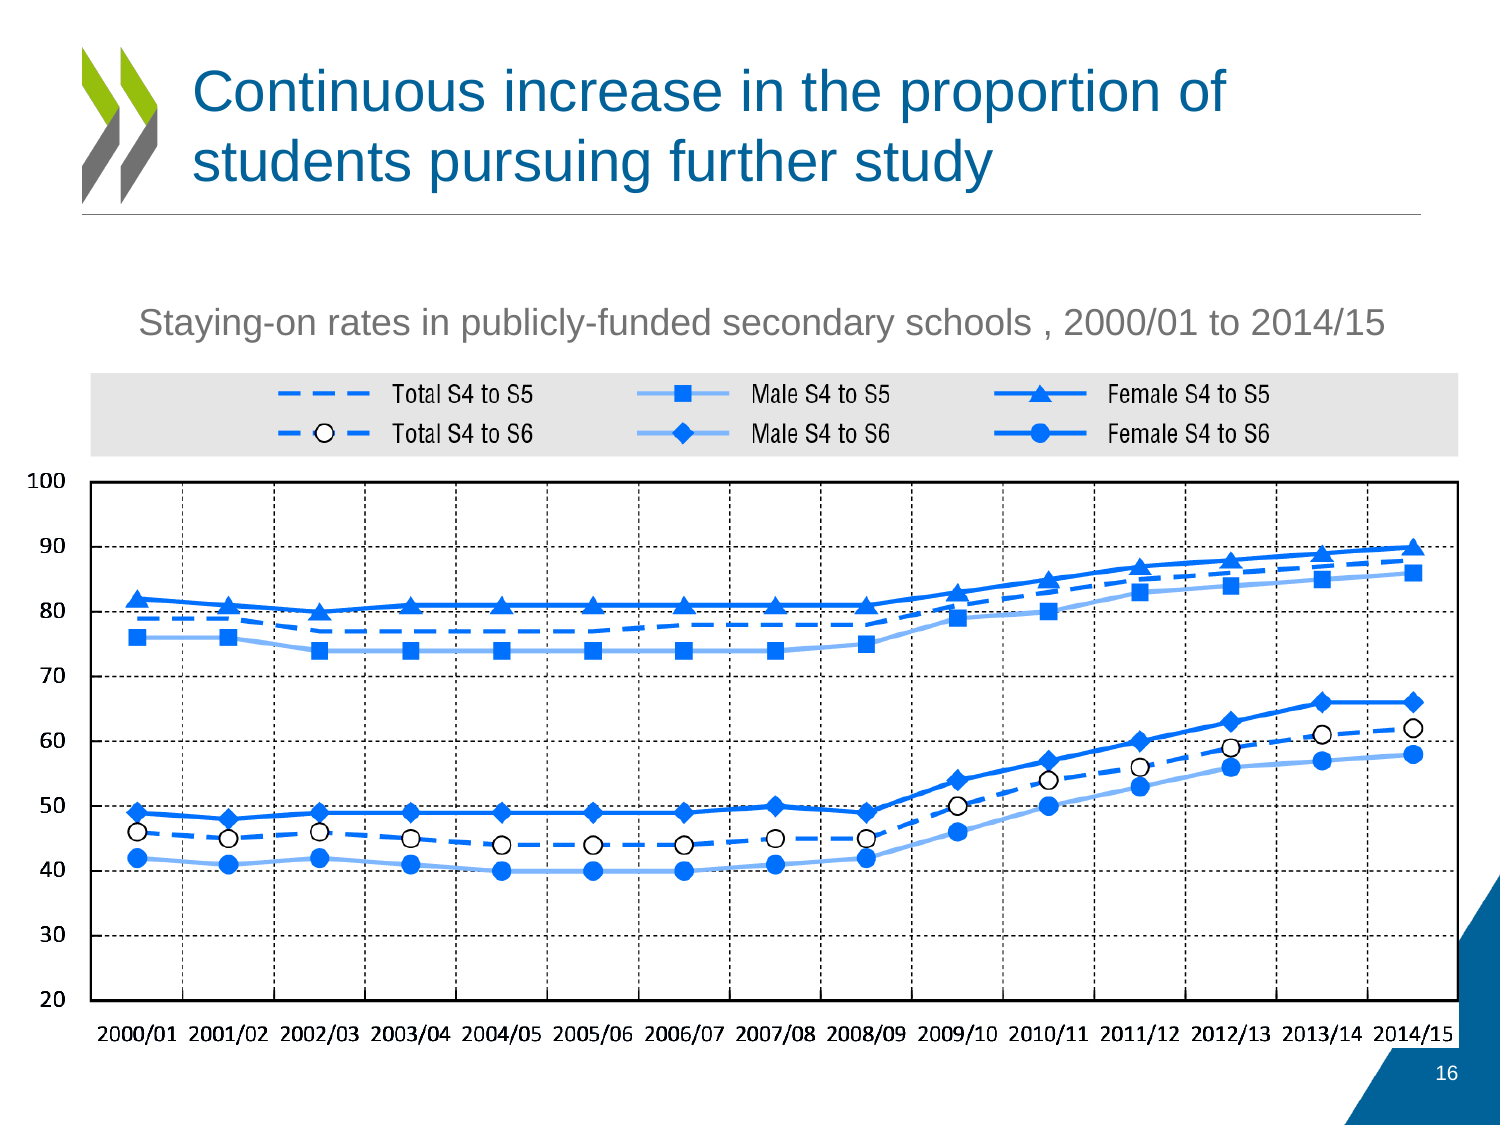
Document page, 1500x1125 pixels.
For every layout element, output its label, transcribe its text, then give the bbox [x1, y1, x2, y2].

text_box Staying-on rates in publicly-funded secondary schools , 2000/01 to 2014/15 [123, 290, 1402, 351]
slide_number 16 [1417, 1051, 1474, 1092]
picture [1344, 874, 1500, 1125]
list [26, 373, 1459, 1048]
title Continuous increase in the proportion of students pursuing further study [177, 38, 1394, 207]
